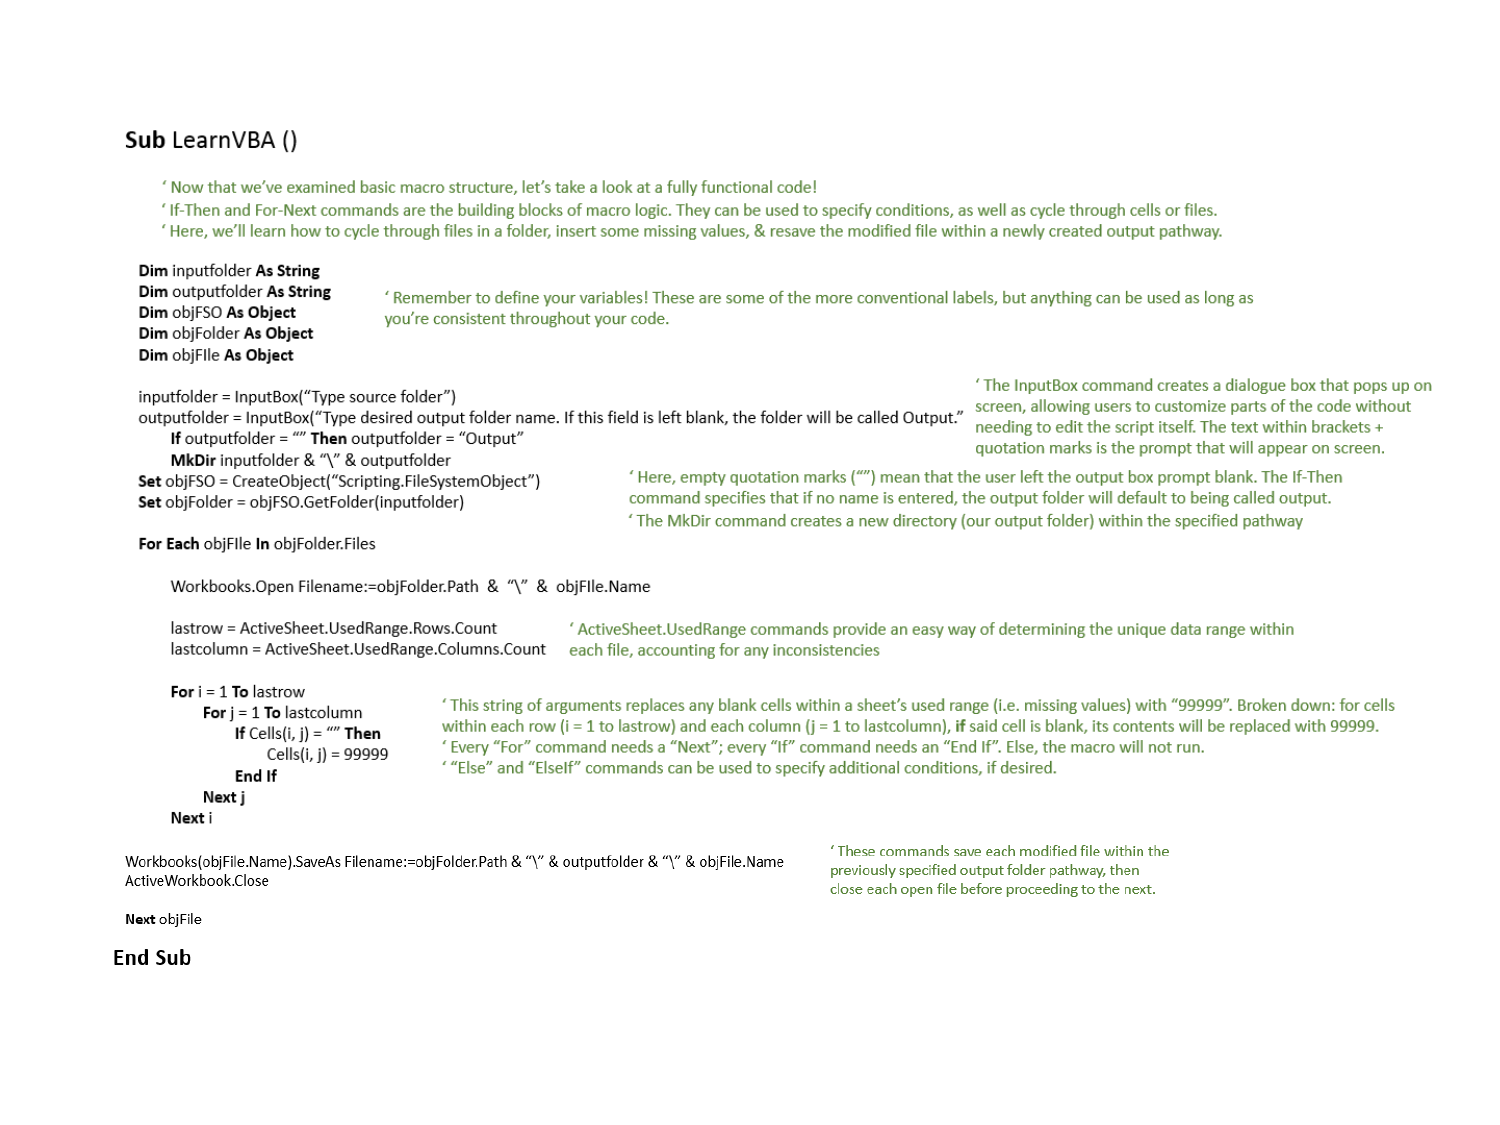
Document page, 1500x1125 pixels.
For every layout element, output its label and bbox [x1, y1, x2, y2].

text_box [74, 123, 1435, 988]
